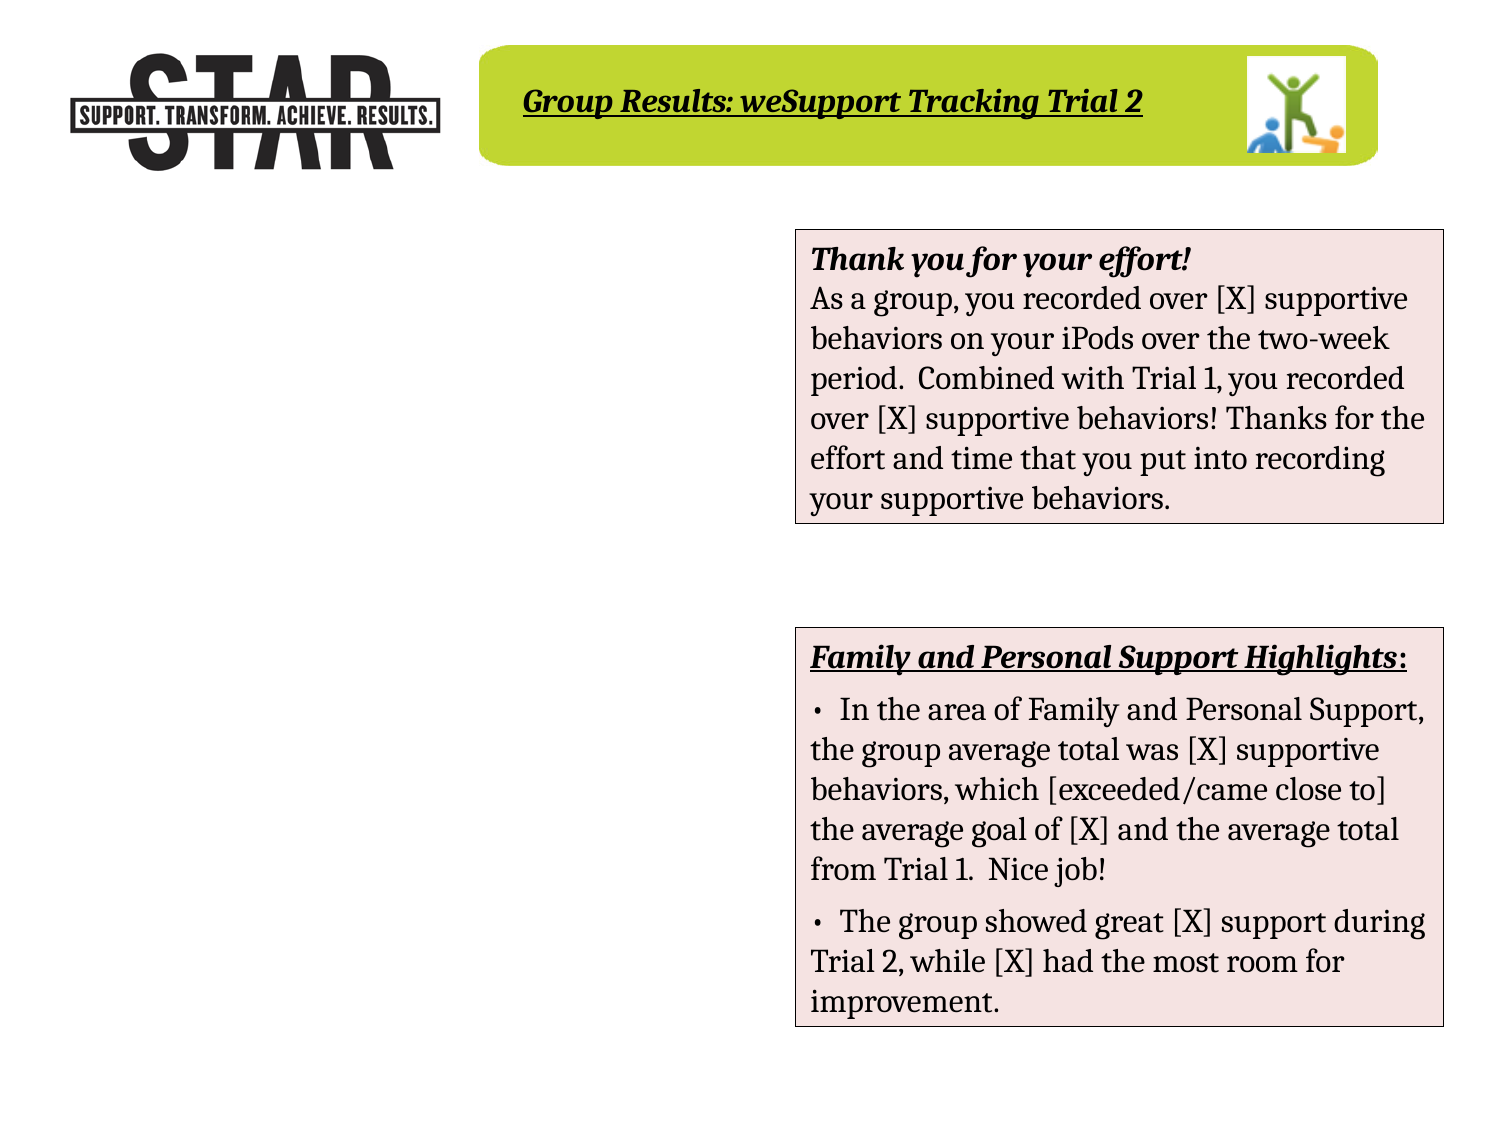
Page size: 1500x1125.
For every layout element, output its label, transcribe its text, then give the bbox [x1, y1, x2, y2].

text_box Family and Personal Support Highlights: • In the area of Family and Personal Support, the group average total was [X] supportive behaviors, which [exceeded/came close to] the average goal of [X] and the average total from Trial 1. Nice job! • The group showed great [X] support during Trial 2, while [X] had the most room for improvement. [795, 627, 1444, 1027]
picture [59, 41, 456, 180]
picture [478, 45, 1378, 167]
text_box Thank you for your effort! As a group, you recorded over [X] supportive behaviors on your iPods over the two-week period. Combined with Trial 1, you recorded over [X] supportive behaviors! Thanks for the effort and time that you put into recording your supportive behaviors. [795, 229, 1444, 524]
